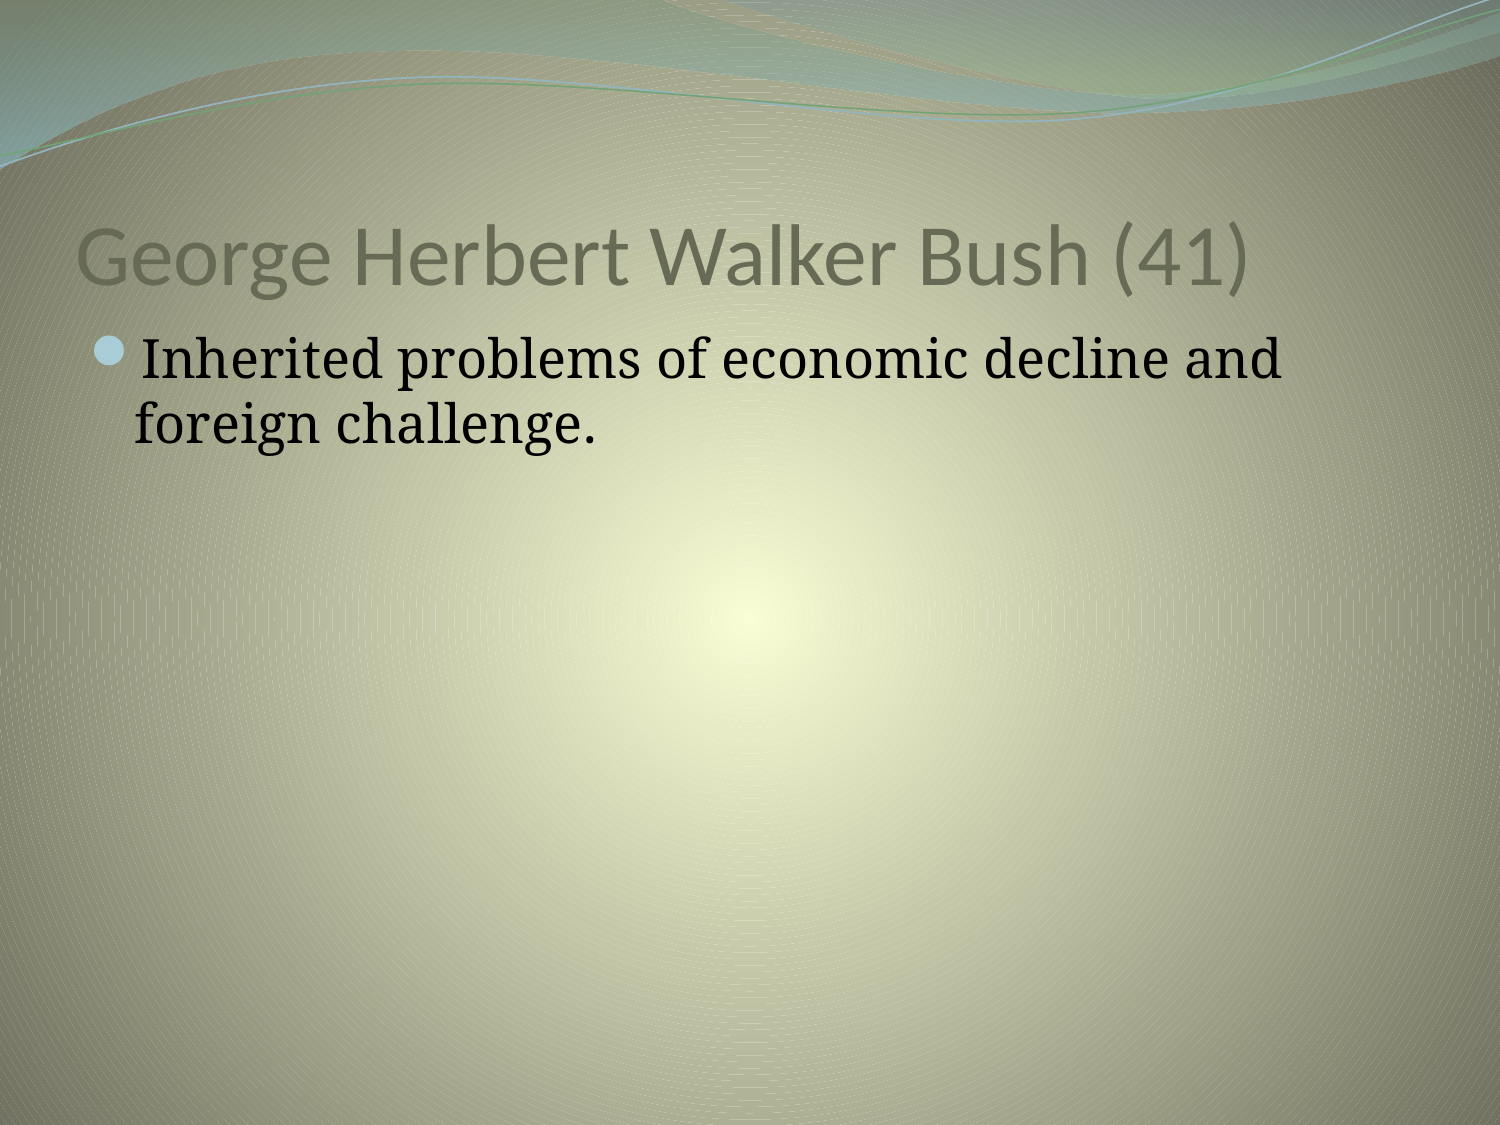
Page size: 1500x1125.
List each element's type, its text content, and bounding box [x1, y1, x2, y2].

list Inherited problems of economic decline and foreign challenge. [75, 317, 1425, 1038]
title George Herbert Walker Bush (41) [75, 115, 1425, 303]
